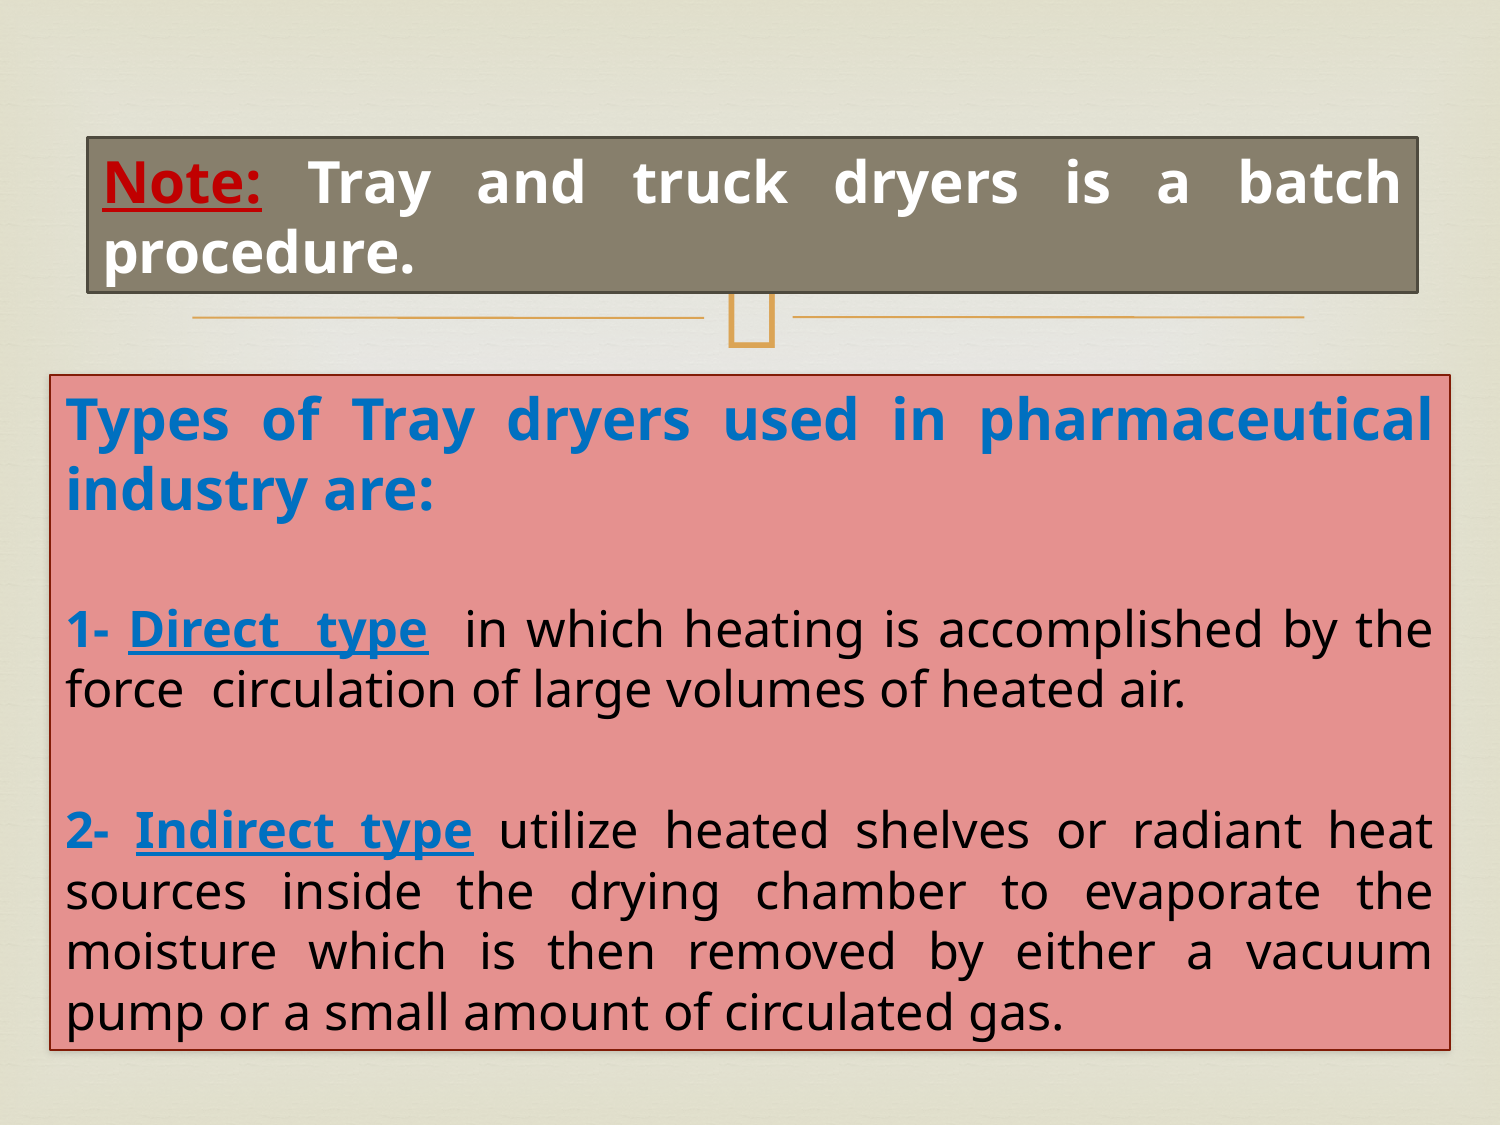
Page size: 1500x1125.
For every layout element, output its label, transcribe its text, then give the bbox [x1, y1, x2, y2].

text_box Note: Tray and truck dryers is a batch procedure. [86, 136, 1419, 294]
list Types of Tray dryers used in pharmaceutical industry are: 1- Direct type in which heating is accomplished by the force circulation of large volumes of heated air. 2- Indirect type utilize heated shelves or radiant heat sources inside the drying chamber to evaporate the moisture which is then removed by either a vacuum pump or a small amount of circulated gas. [49, 374, 1451, 1051]
